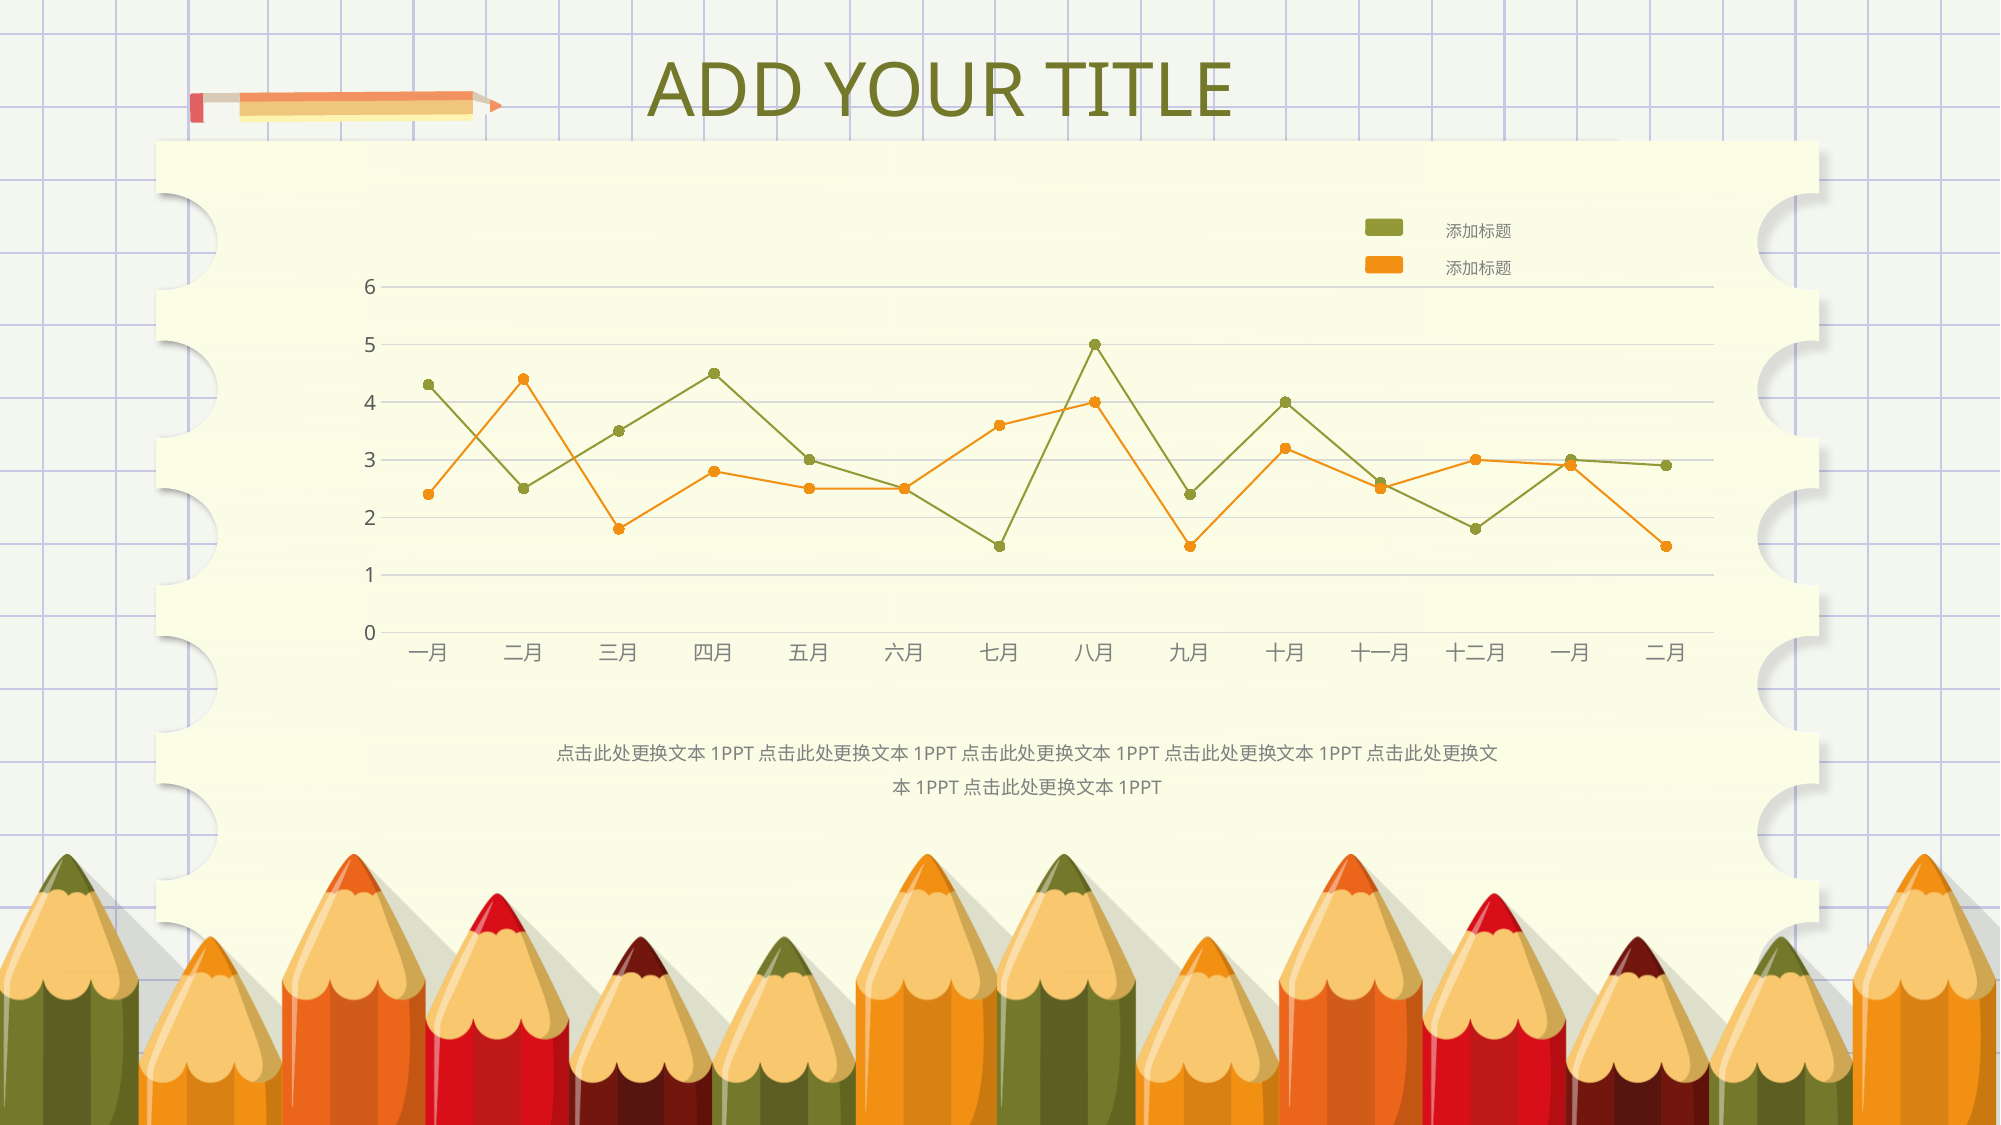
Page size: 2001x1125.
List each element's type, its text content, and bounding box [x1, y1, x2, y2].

text_box 点击此处更换文本1PPT点击此处更换文本1PPT点击此处更换文本1PPT点击此处更换文本1PPT点击此处更换文本1PPT点击此处更换文本1PPT [532, 723, 1522, 806]
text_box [335, 213, 1742, 676]
picture [0, 854, 2001, 1125]
